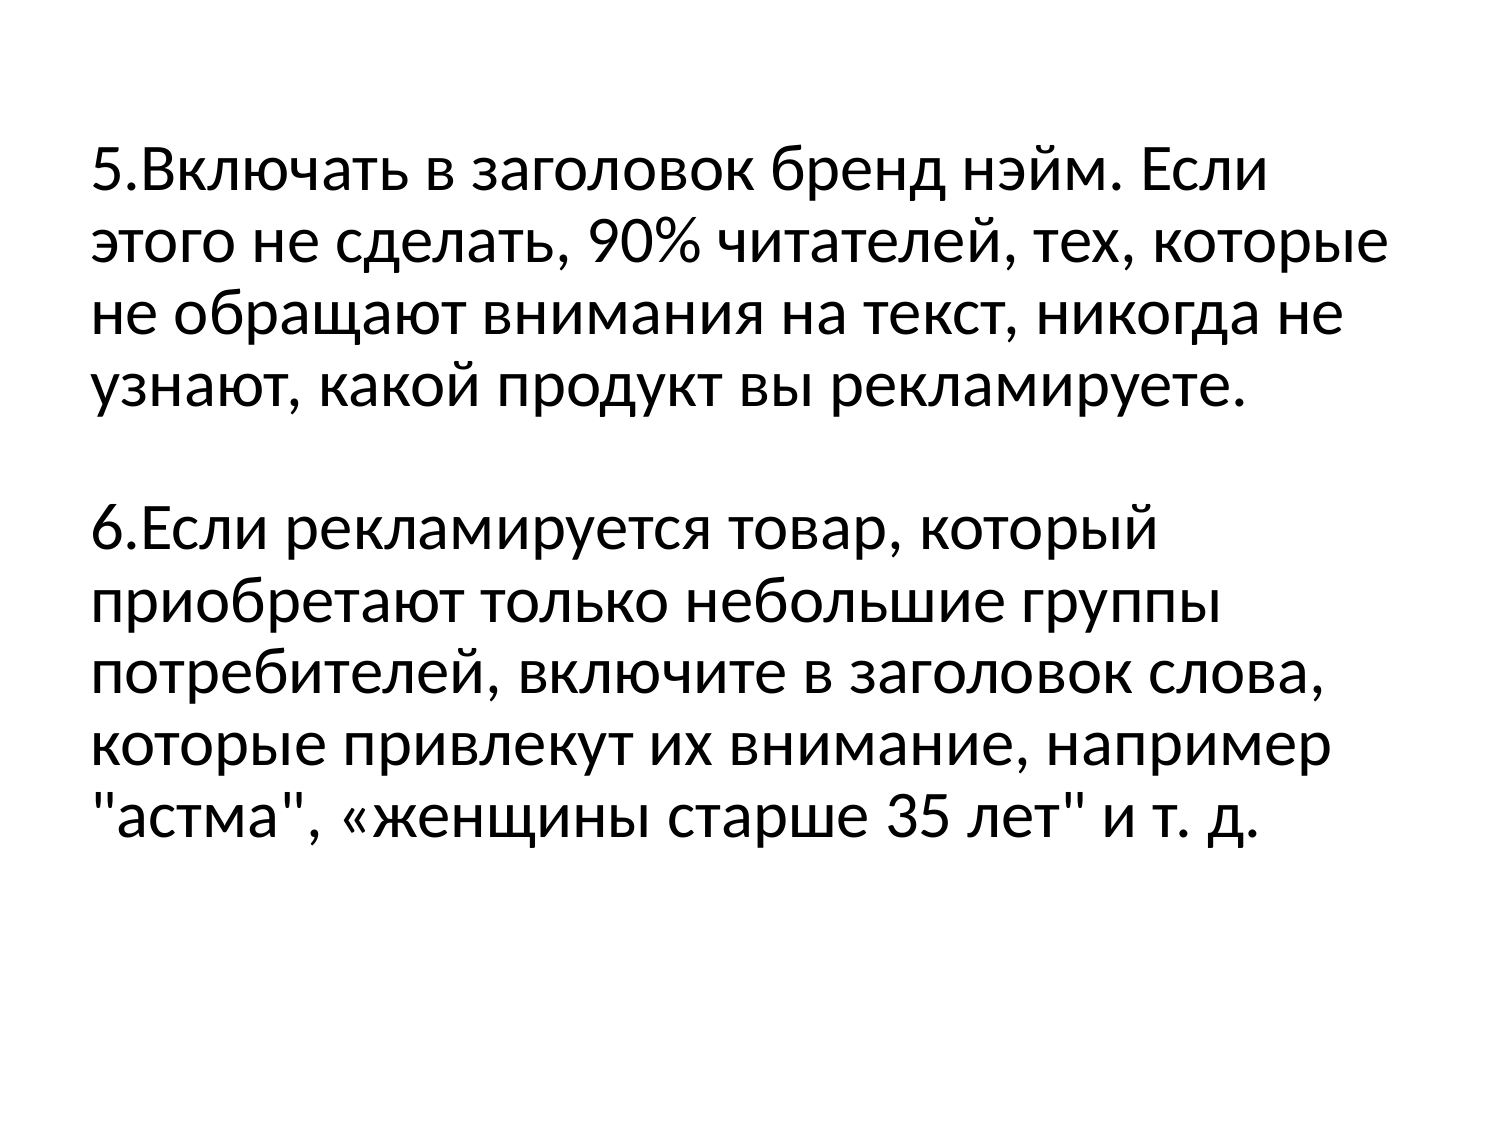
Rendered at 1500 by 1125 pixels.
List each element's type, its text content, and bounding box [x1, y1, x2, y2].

list 5.Включать в заголовок бренд нэйм. Если этого не сделать, 90% читателей, тех, которые не обращают внимания на текст, никогда не узнают, какой продукт вы рекламируете. 6.Если рекламируется товар, который приобретают только небольшие группы потребителей, включите в заголовок слова, которые привлекут их внимание, например "астма", «женщины старше 35 лет" и т. д. [75, 125, 1425, 1079]
